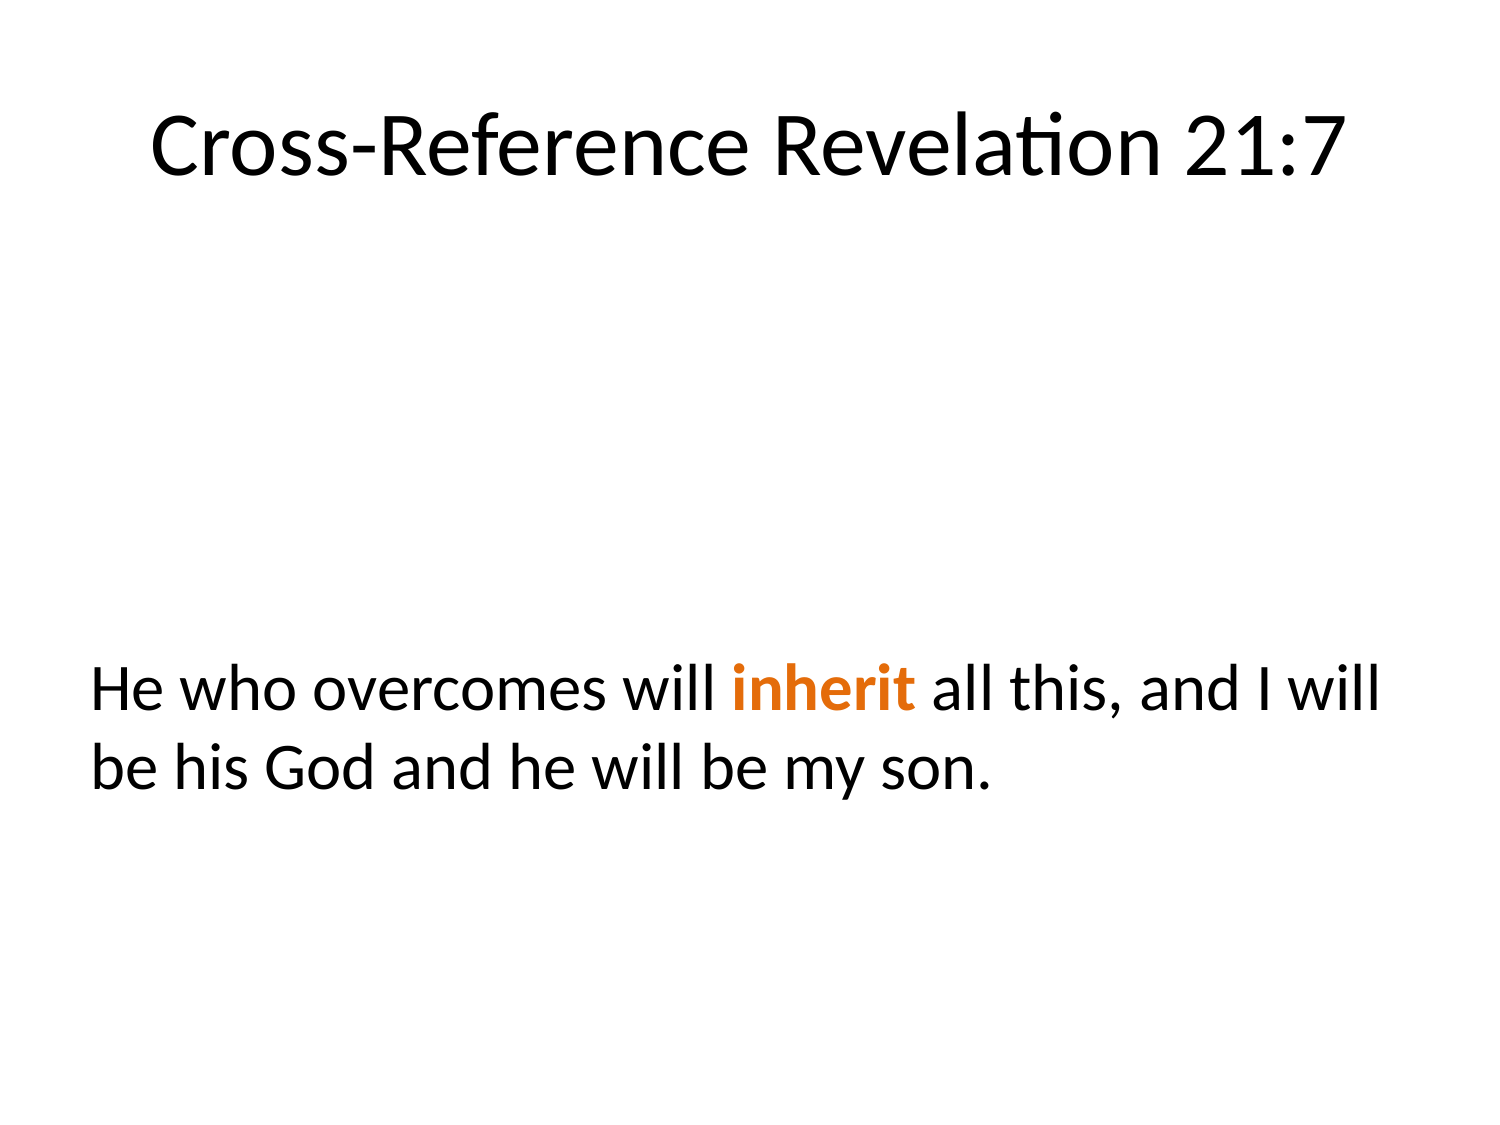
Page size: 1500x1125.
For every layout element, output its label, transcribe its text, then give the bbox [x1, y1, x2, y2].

title Cross-Reference Revelation 21:7 [75, 45, 1425, 233]
list He who overcomes will inherit all this, and I will be his God and he will be my son. [75, 262, 1425, 1005]
